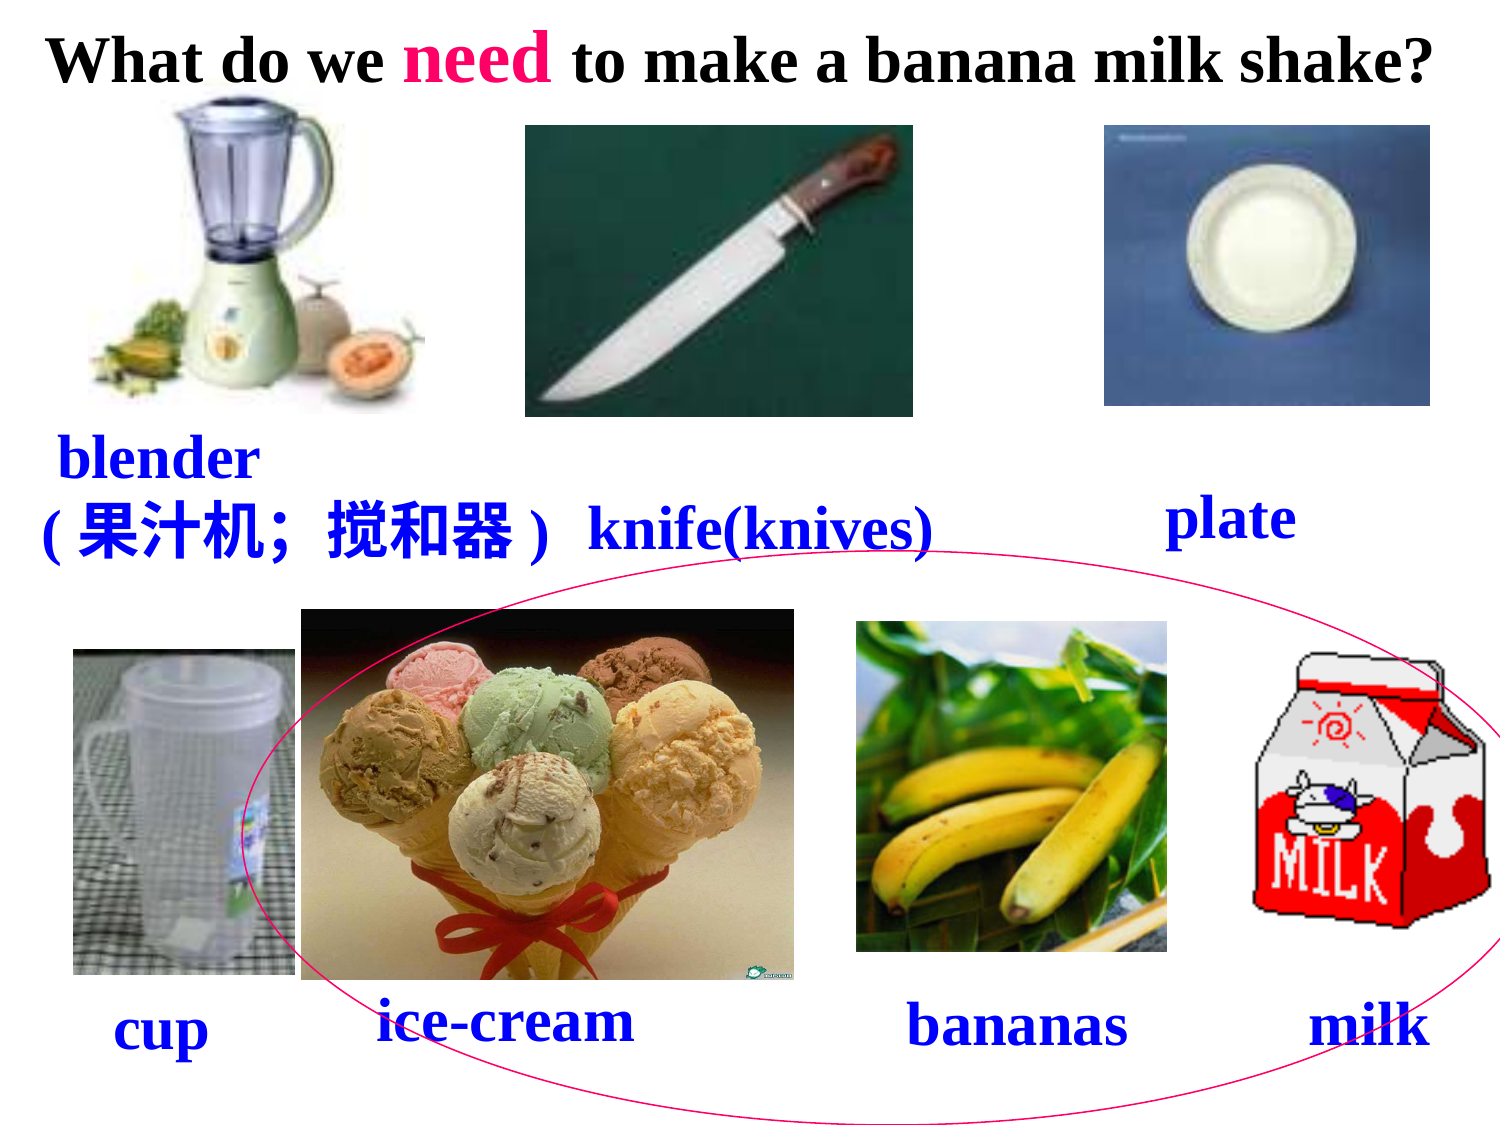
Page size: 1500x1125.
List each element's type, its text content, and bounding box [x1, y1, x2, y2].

text_box ice-cream [361, 1005, 480, 1061]
picture [300, 609, 795, 980]
picture [855, 538, 1500, 953]
text_box blender (果汁机；搅和器) [26, 408, 565, 574]
text_box milk [1293, 990, 1445, 1066]
picture [525, 125, 914, 418]
picture [72, 649, 296, 976]
text_box [338, 550, 1482, 1125]
text_box What do we need to make a banana milk shake? [29, 0, 1500, 105]
picture [88, 77, 425, 414]
text_box plate [1150, 468, 1313, 537]
picture [1104, 125, 1430, 406]
text_box knife(knives) [573, 479, 950, 570]
text_box cup [98, 984, 226, 1070]
